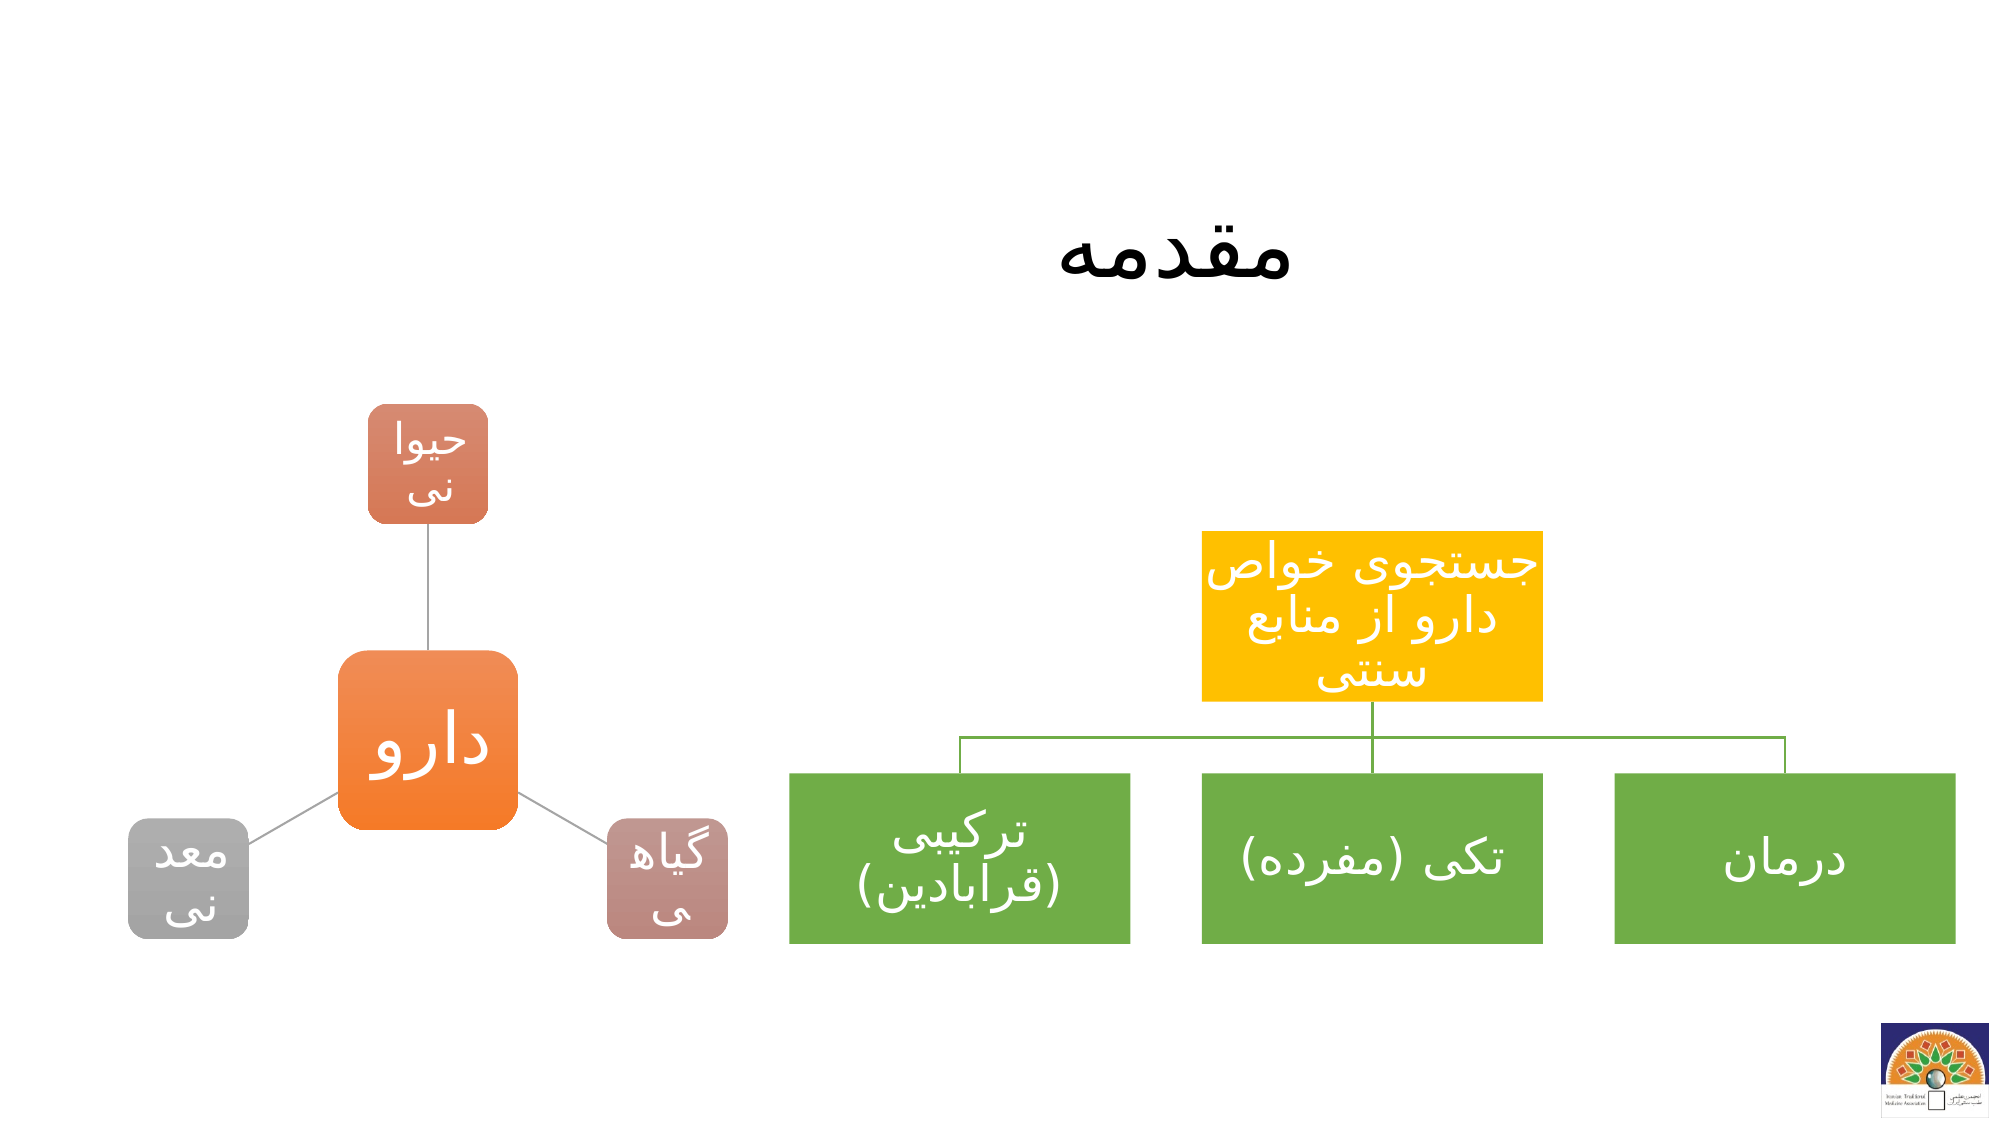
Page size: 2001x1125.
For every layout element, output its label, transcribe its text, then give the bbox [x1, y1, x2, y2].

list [0, 371, 789, 972]
picture [1881, 1023, 1990, 1118]
title مقدمه [769, 153, 1584, 342]
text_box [789, 349, 1956, 1125]
